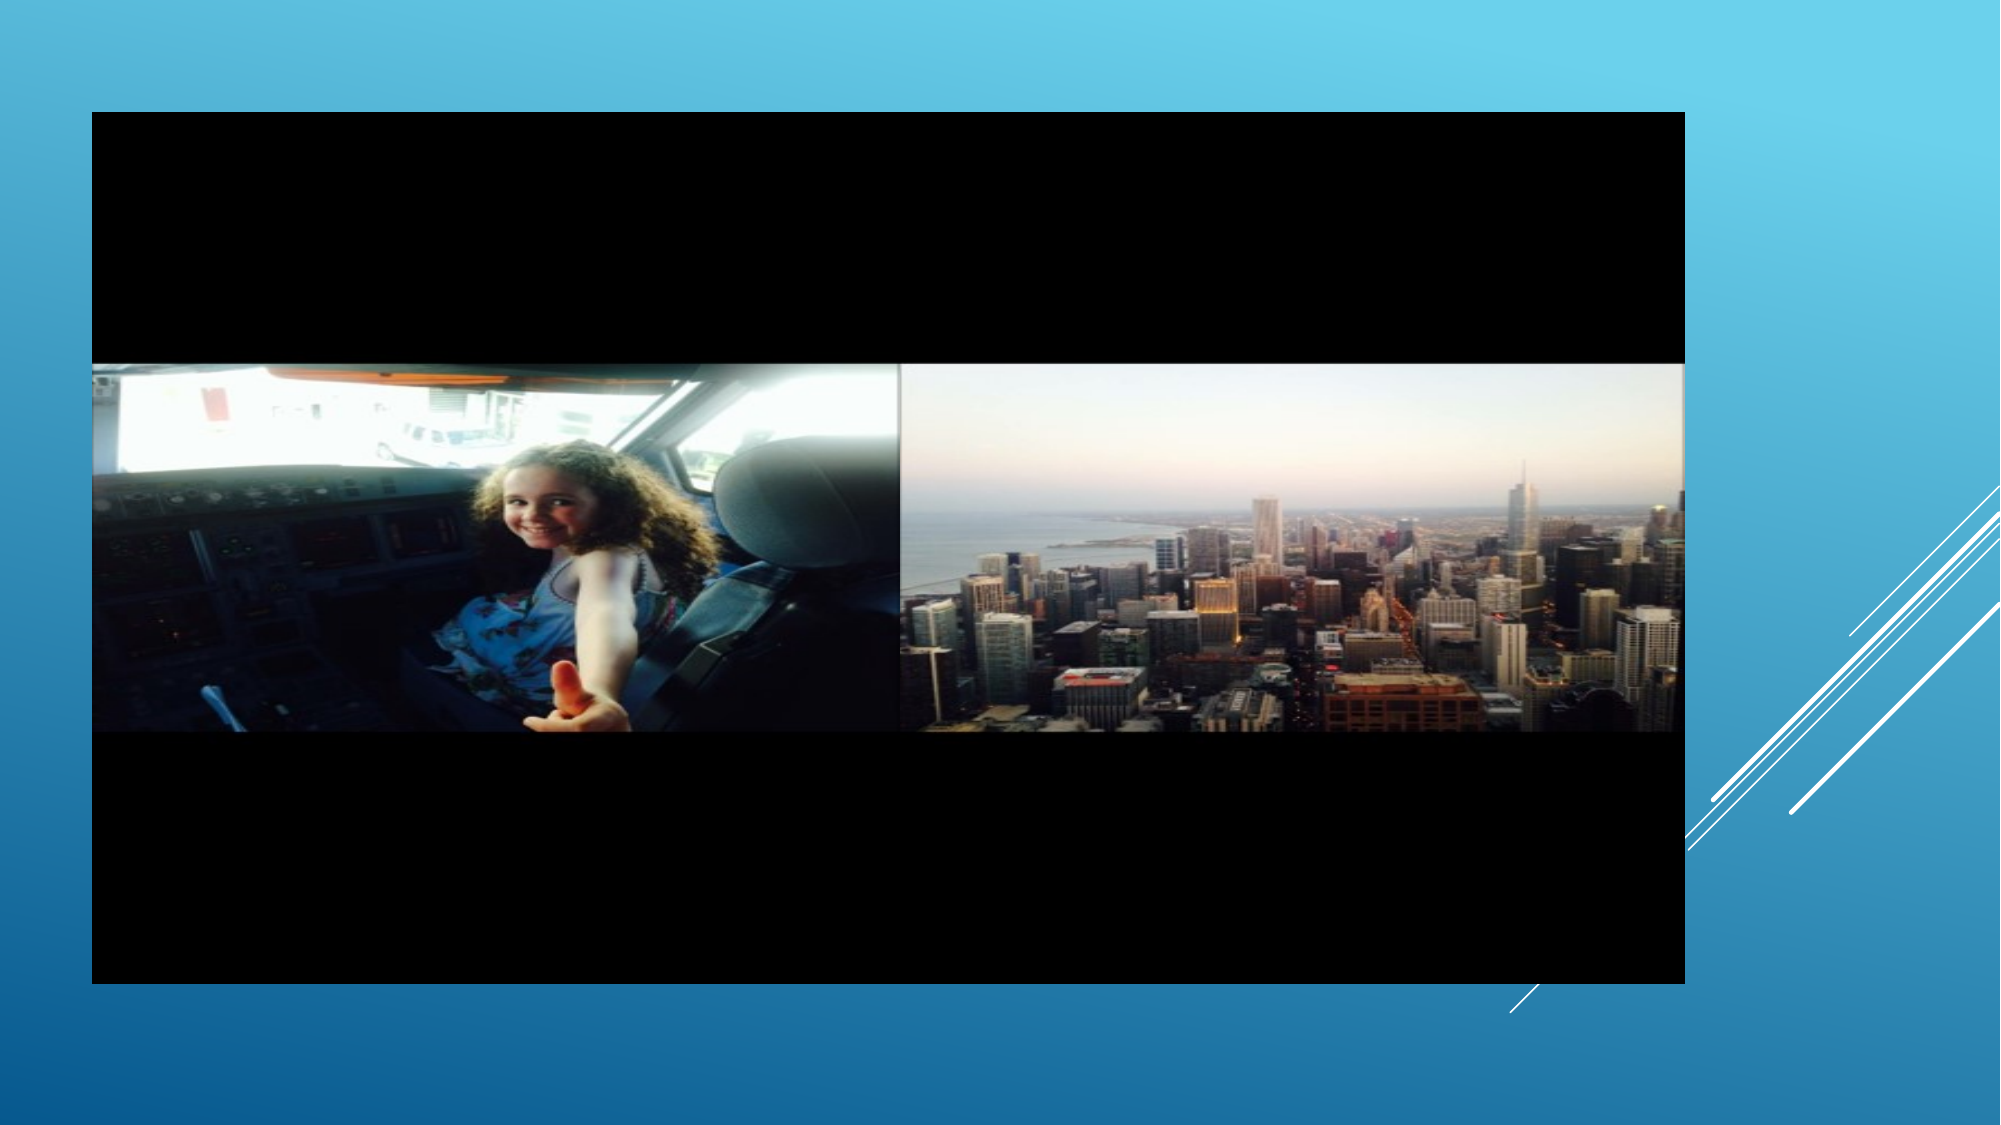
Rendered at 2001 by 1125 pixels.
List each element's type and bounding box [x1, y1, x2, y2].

list [92, 112, 901, 984]
list [901, 112, 1685, 984]
